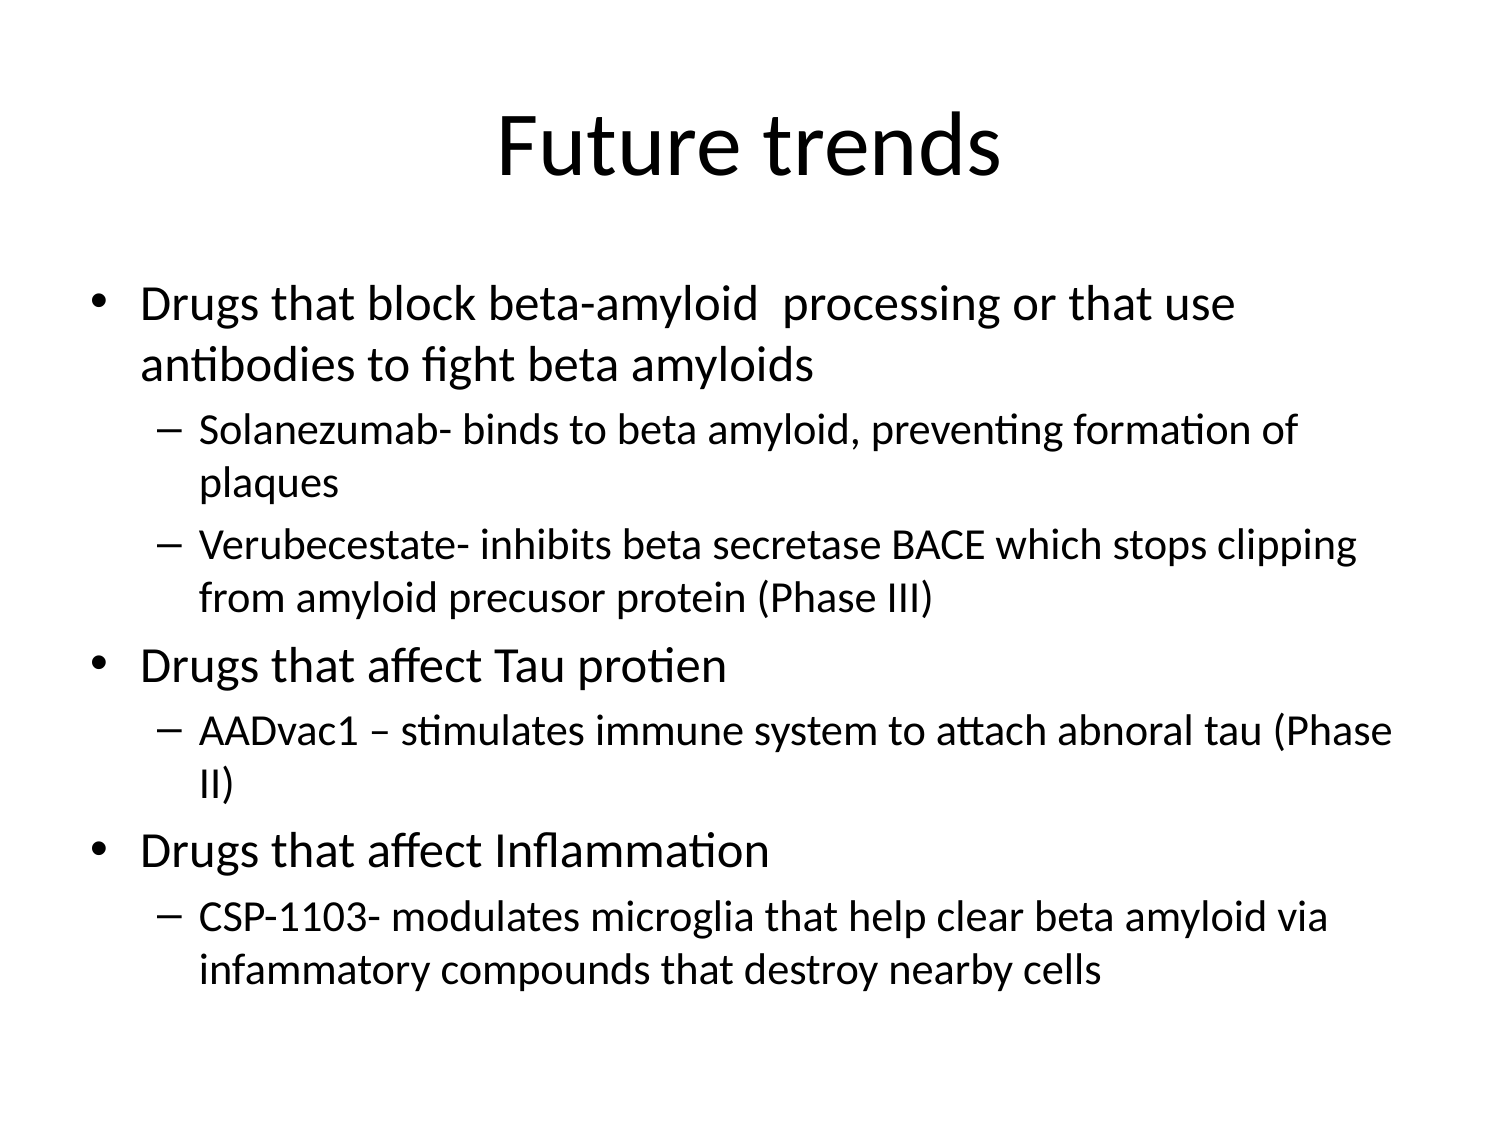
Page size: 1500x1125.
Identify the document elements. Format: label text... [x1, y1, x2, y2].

list Drugs that block beta-amyloid processing or that use antibodies to fight beta amyloids Solanezumab- binds to beta amyloid, preventing formation of plaques Verubecestate- inhibits beta secretase BACE which stops clipping from amyloid precusor protein (Phase III) Drugs that affect Tau protien AADvac1 – stimulates immune system to attach abnoral tau (Phase II) Drugs that affect Inflammation CSP-1103- modulates microglia that help clear beta amyloid via infammatory compounds that destroy nearby cells [75, 262, 1425, 1005]
title Future trends [75, 45, 1425, 233]
